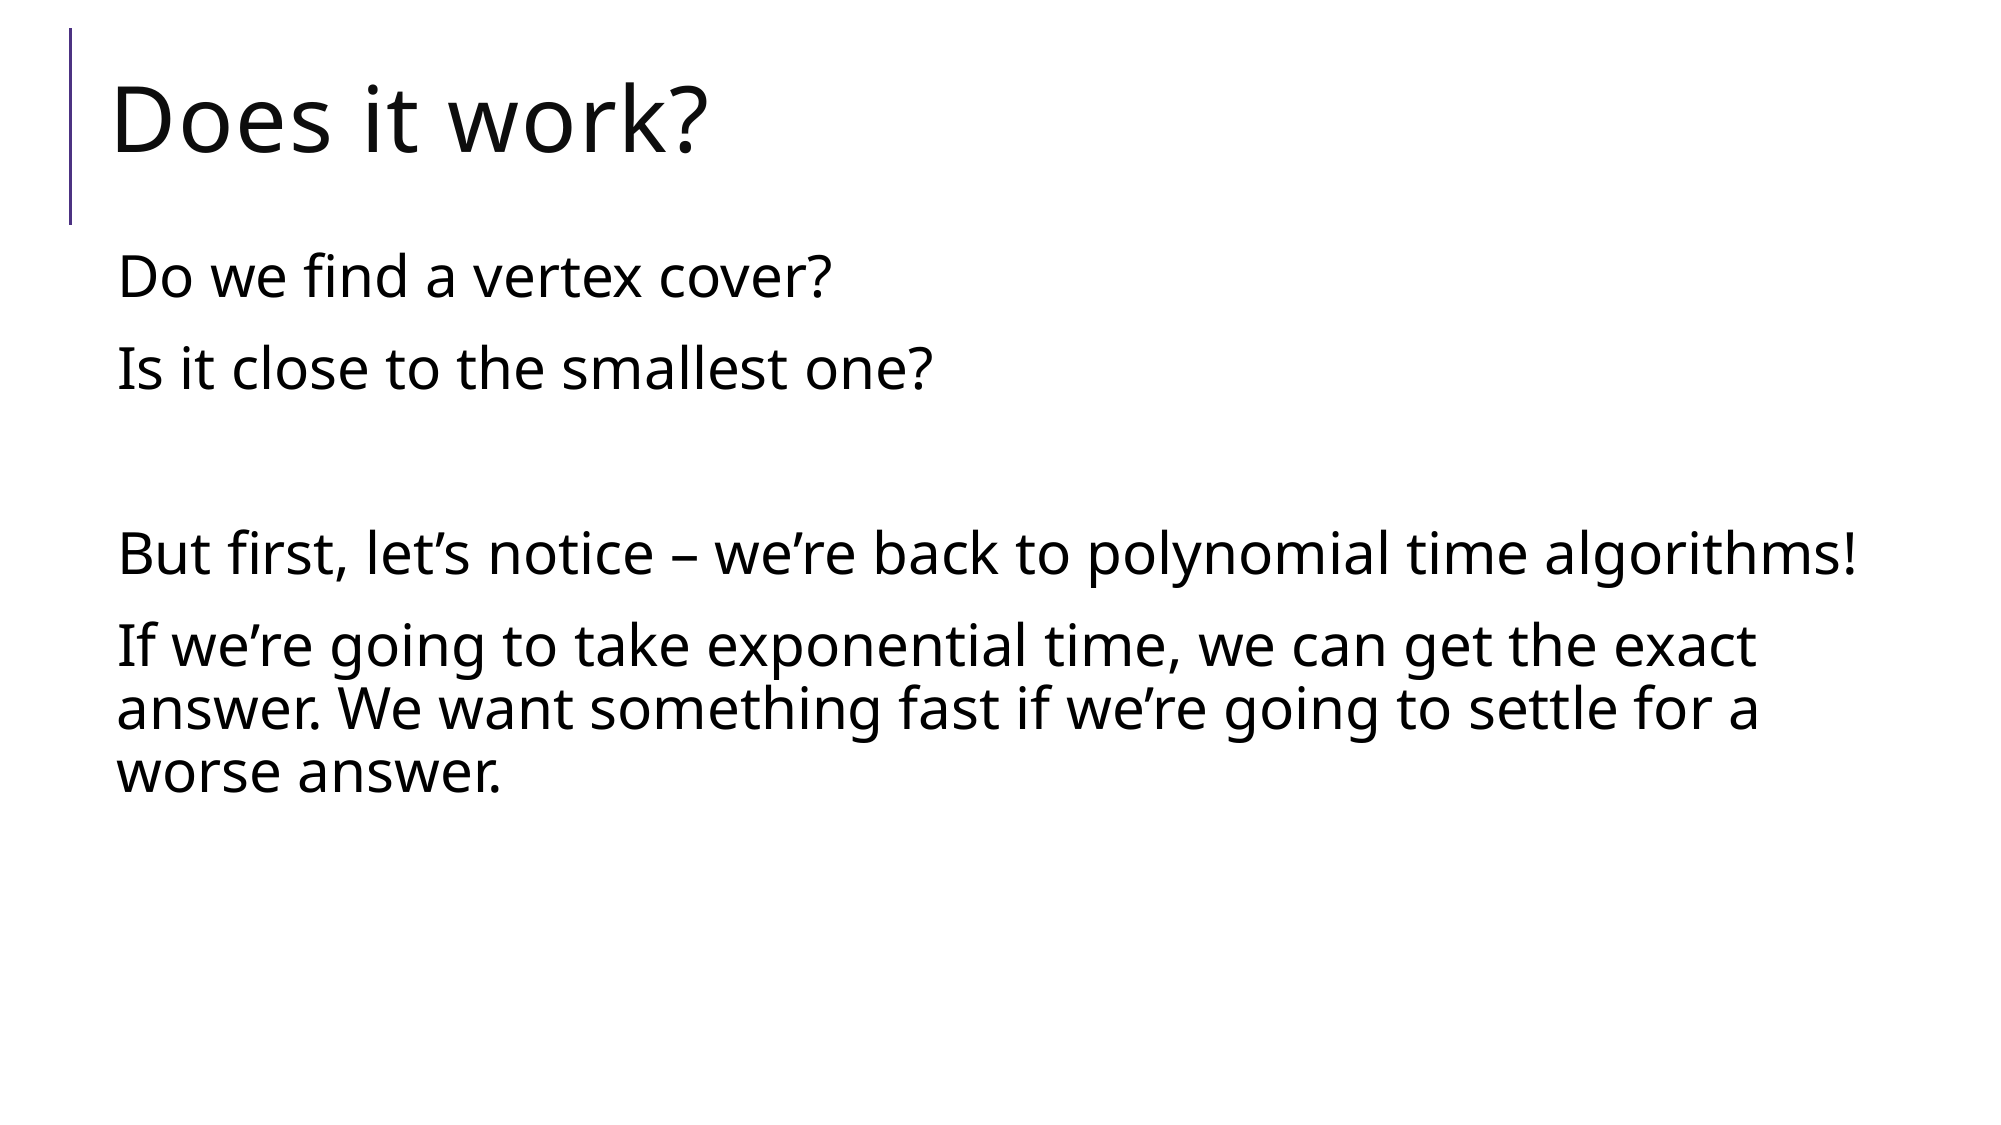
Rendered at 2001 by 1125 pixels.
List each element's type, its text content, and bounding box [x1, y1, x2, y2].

title Does it work? [94, 43, 1930, 210]
list Do we find a vertex cover? Is it close to the smallest one? But first, let’s notice – we’re back to polynomial time algorithms! If we’re going to take exponential time, we can get the exact answer. We want something fast if we’re going to settle for a worse answer. [94, 240, 1930, 1035]
